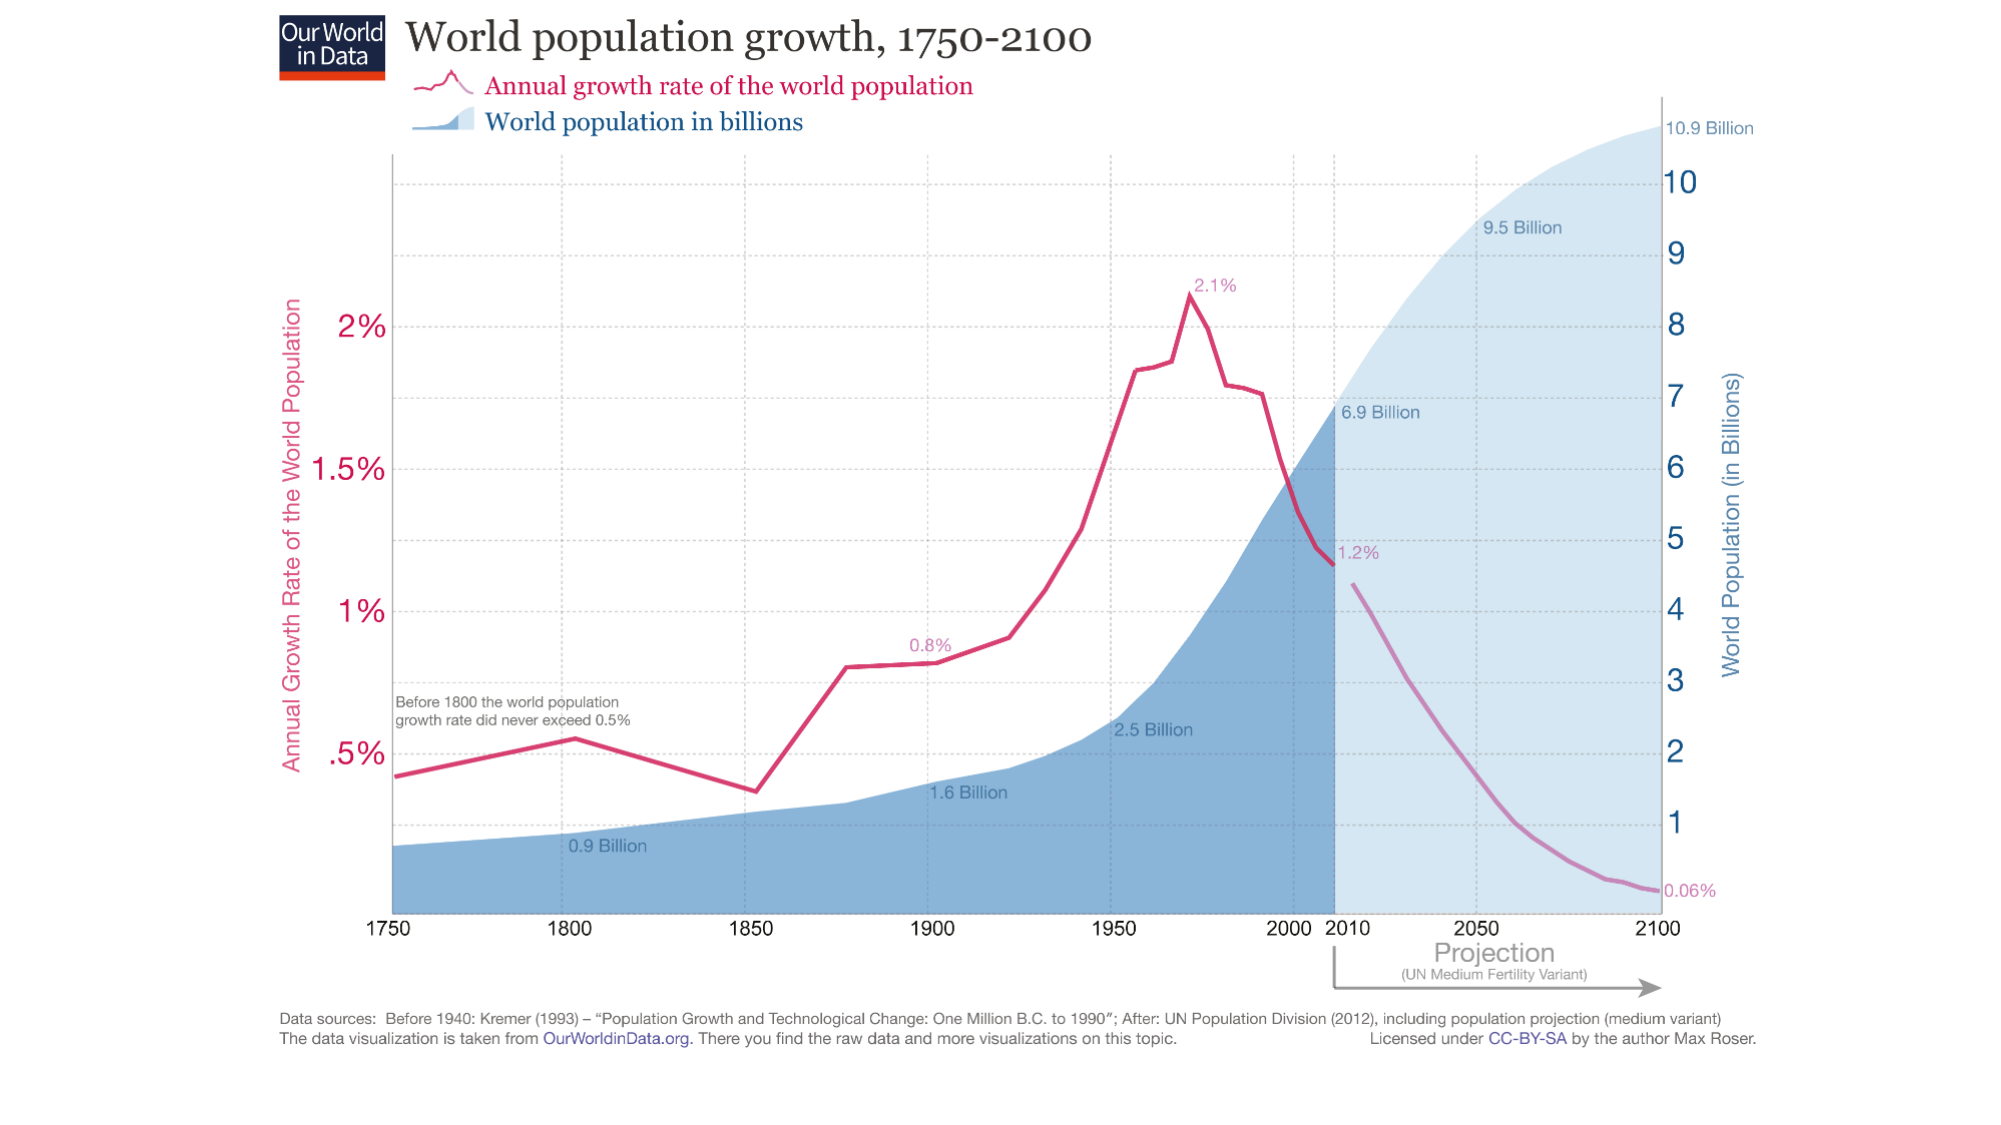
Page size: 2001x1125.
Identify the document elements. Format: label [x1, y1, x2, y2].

list [266, 3, 1766, 1053]
